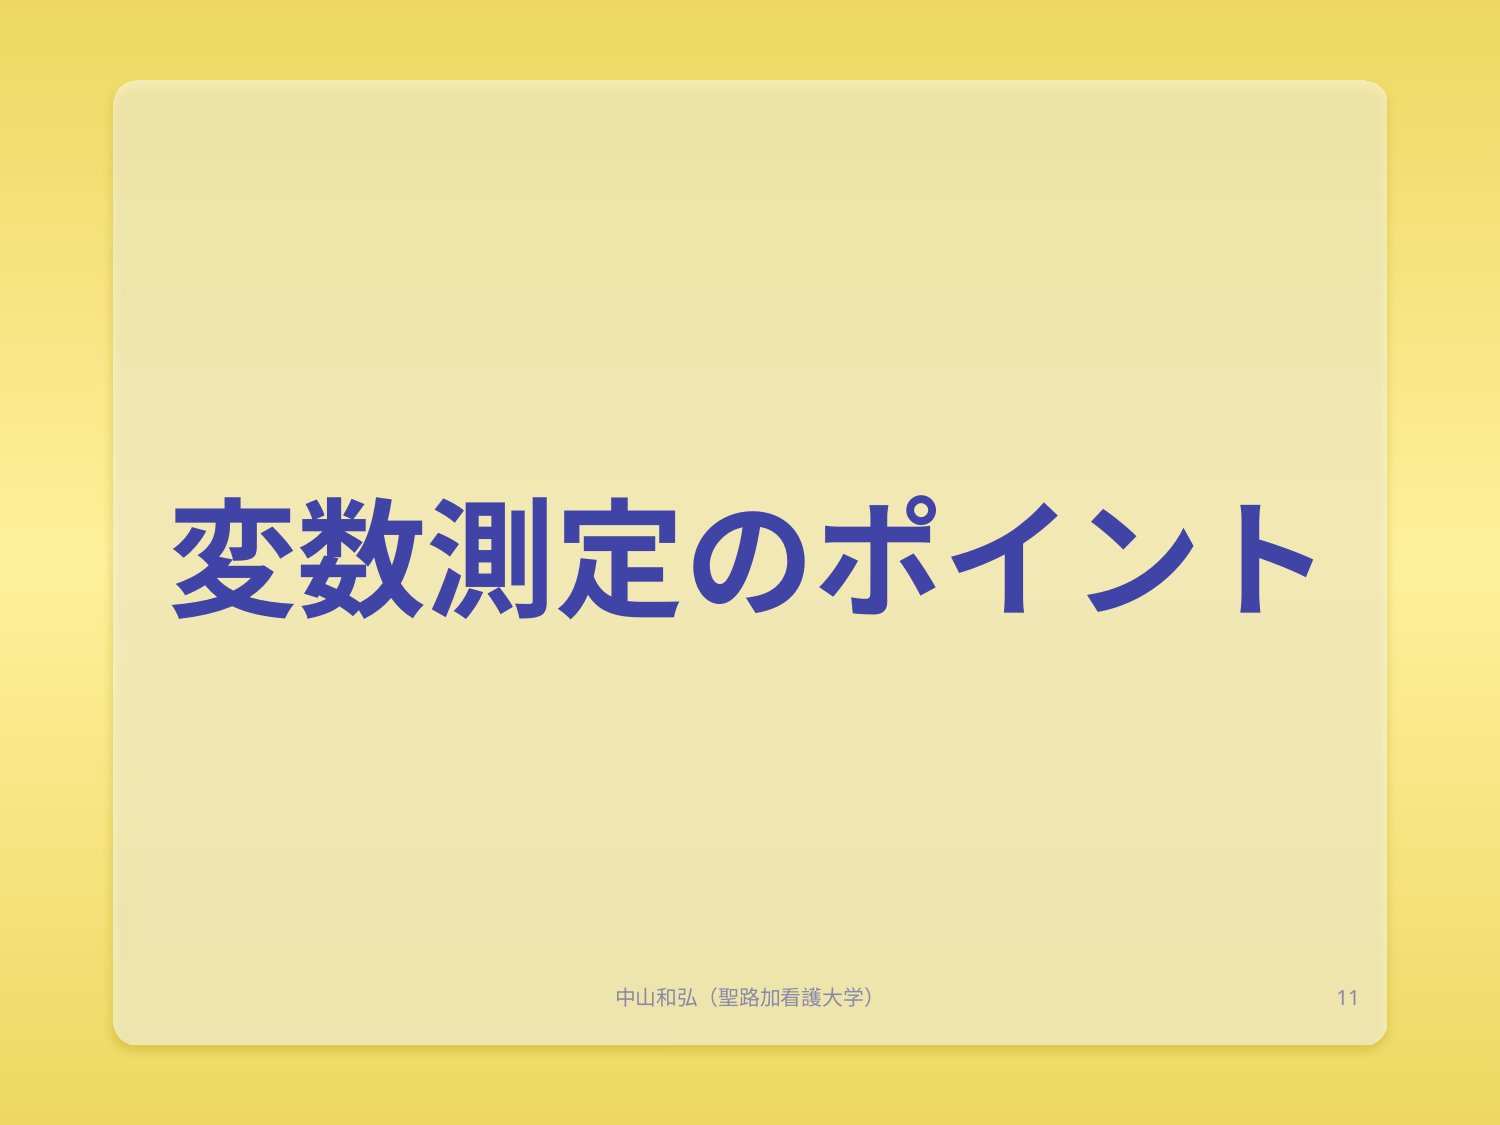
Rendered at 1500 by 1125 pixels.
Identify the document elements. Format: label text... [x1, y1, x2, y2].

title 変数測定のポイント [127, 130, 1373, 642]
slide_number 11 [1025, 977, 1375, 1038]
footer 中山和弘（聖路加看護大学） [512, 977, 988, 1038]
